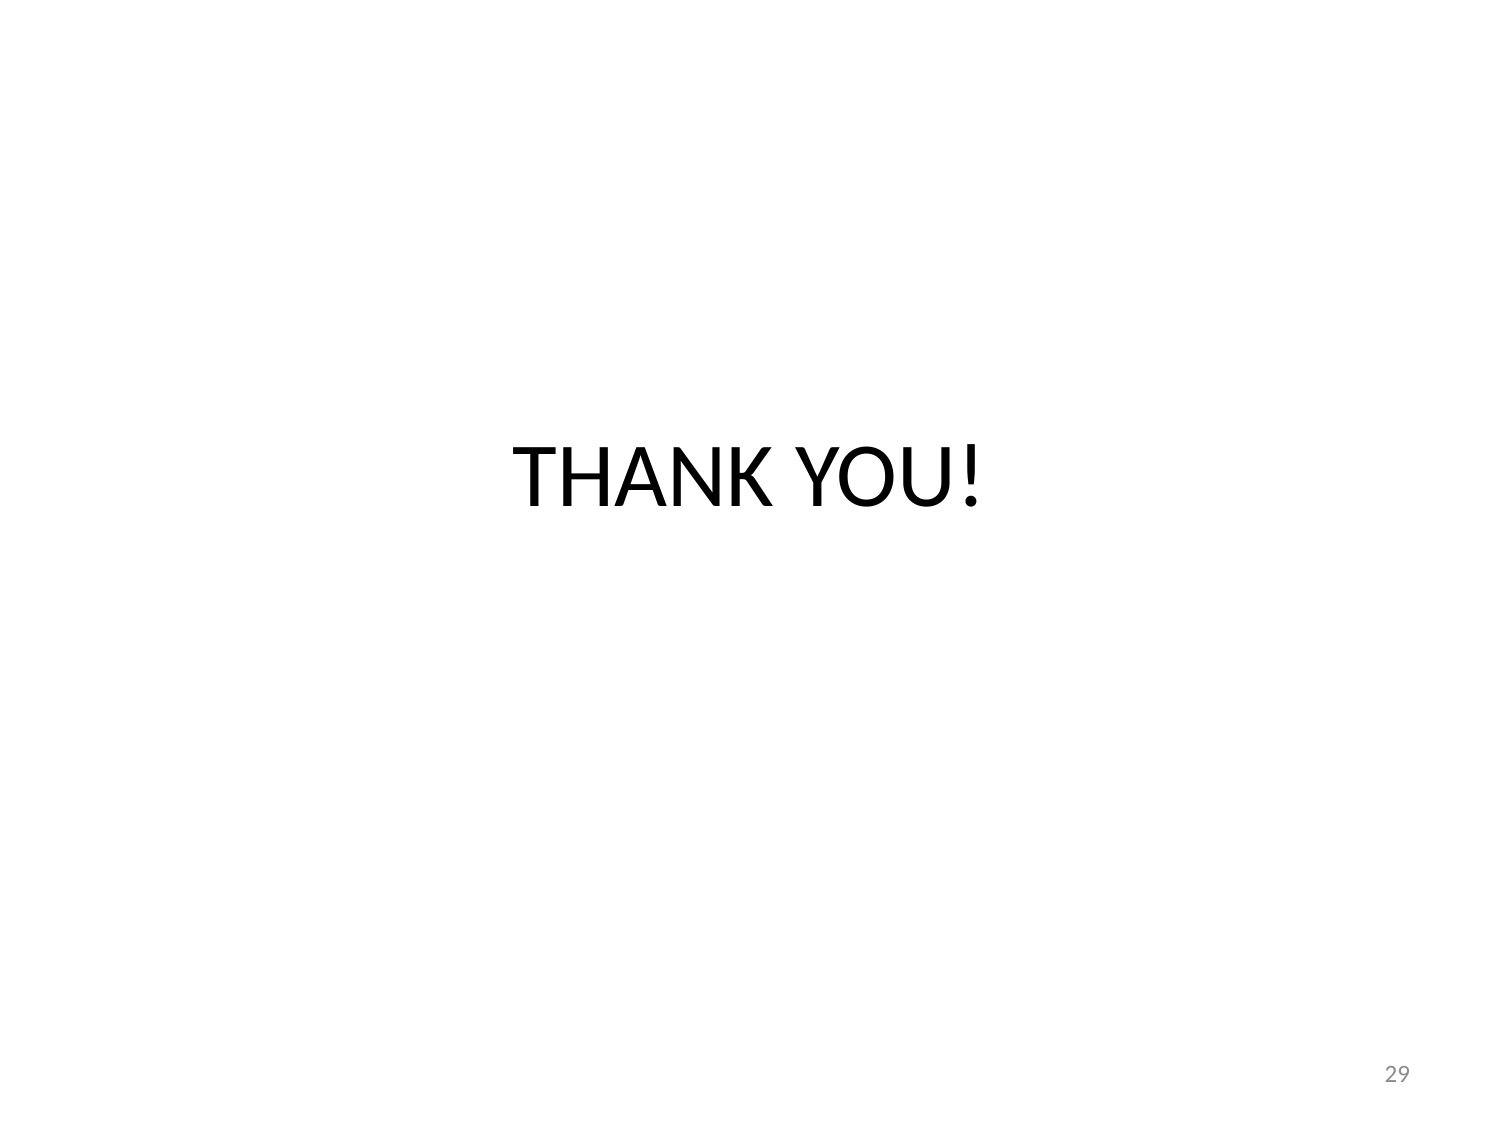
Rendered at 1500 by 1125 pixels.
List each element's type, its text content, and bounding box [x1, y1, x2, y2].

title THANK YOU! [112, 349, 1388, 591]
slide_number 29 [1074, 1042, 1425, 1103]
